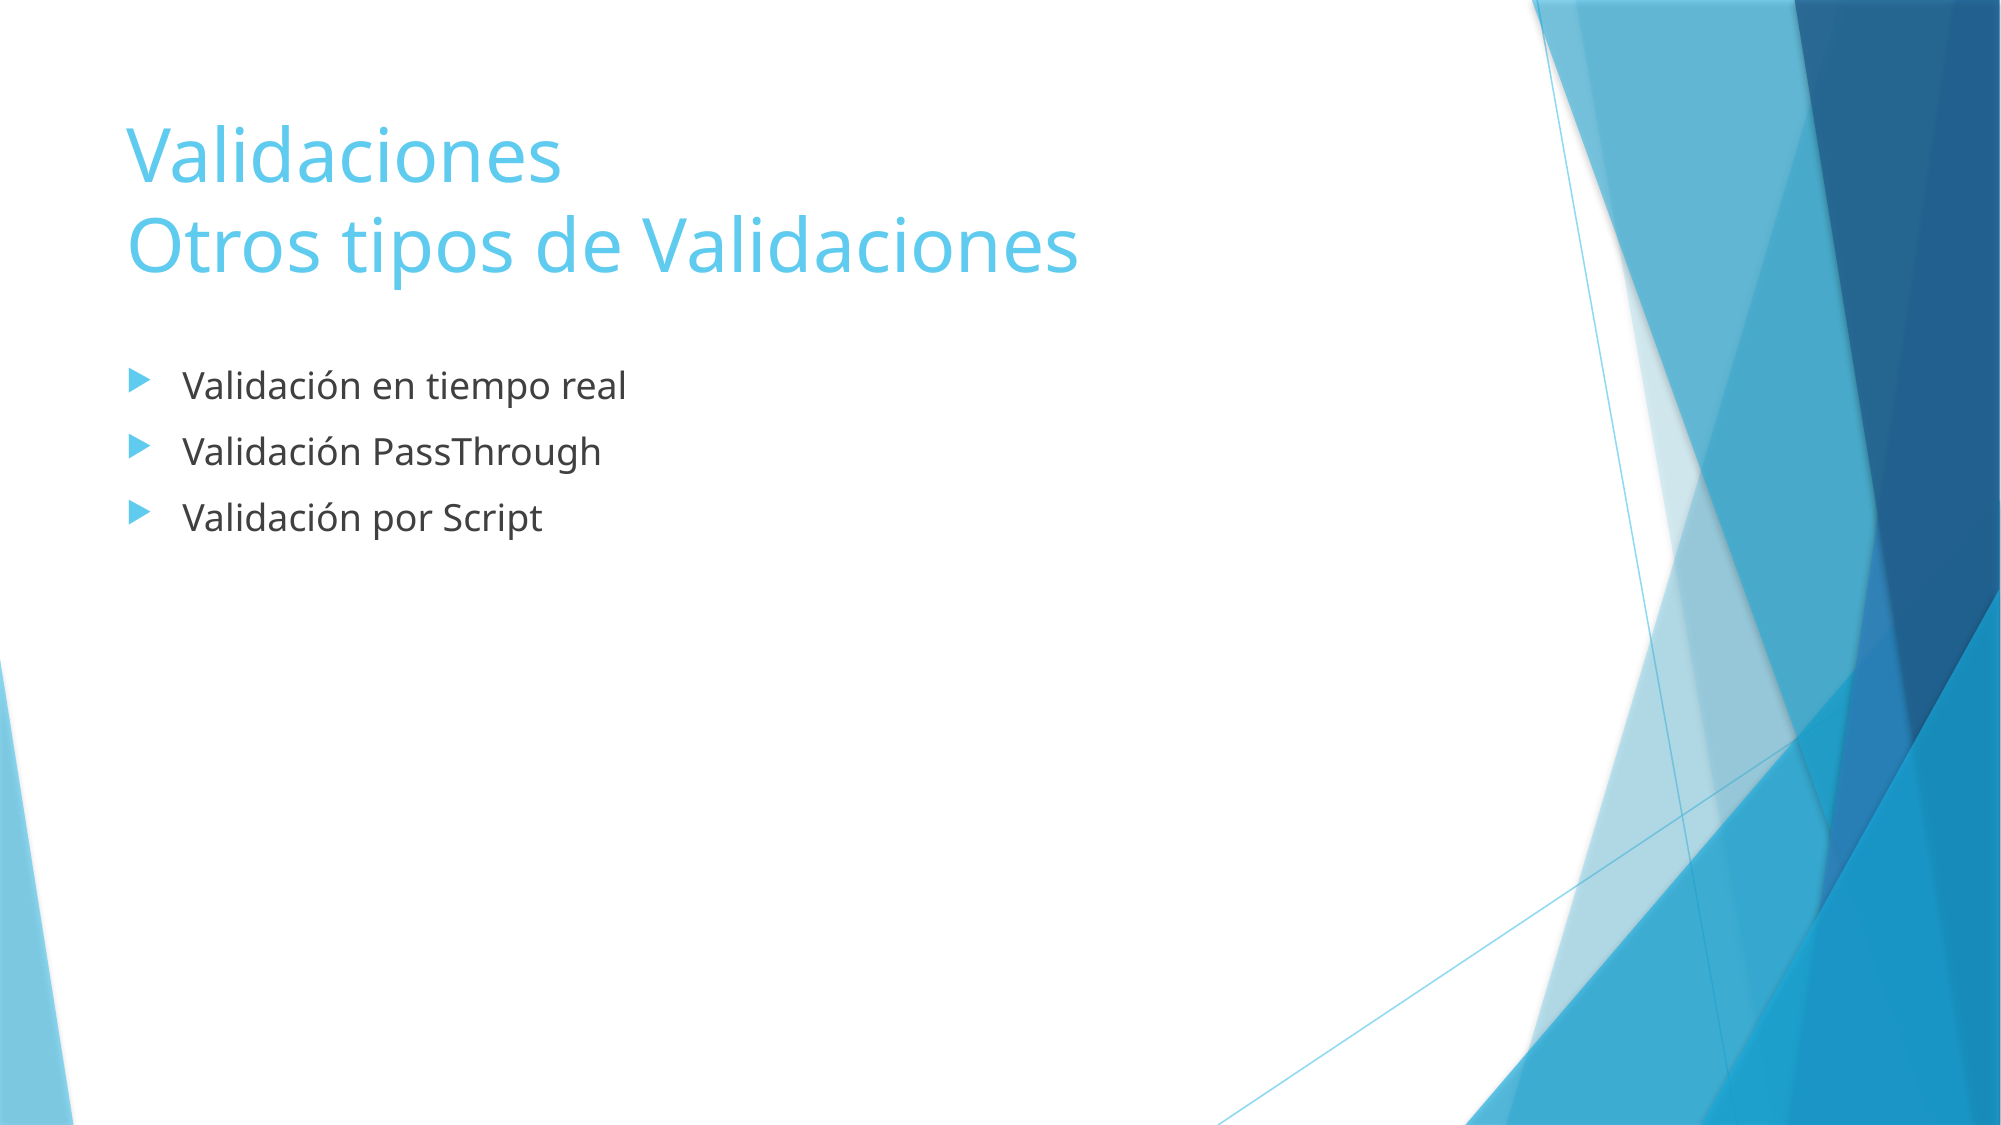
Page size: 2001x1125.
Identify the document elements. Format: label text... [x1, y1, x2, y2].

list Validación en tiempo real Validación PassThrough Validación por Script [111, 354, 1522, 992]
title Validaciones Otros tipos de Validaciones [111, 99, 1522, 317]
